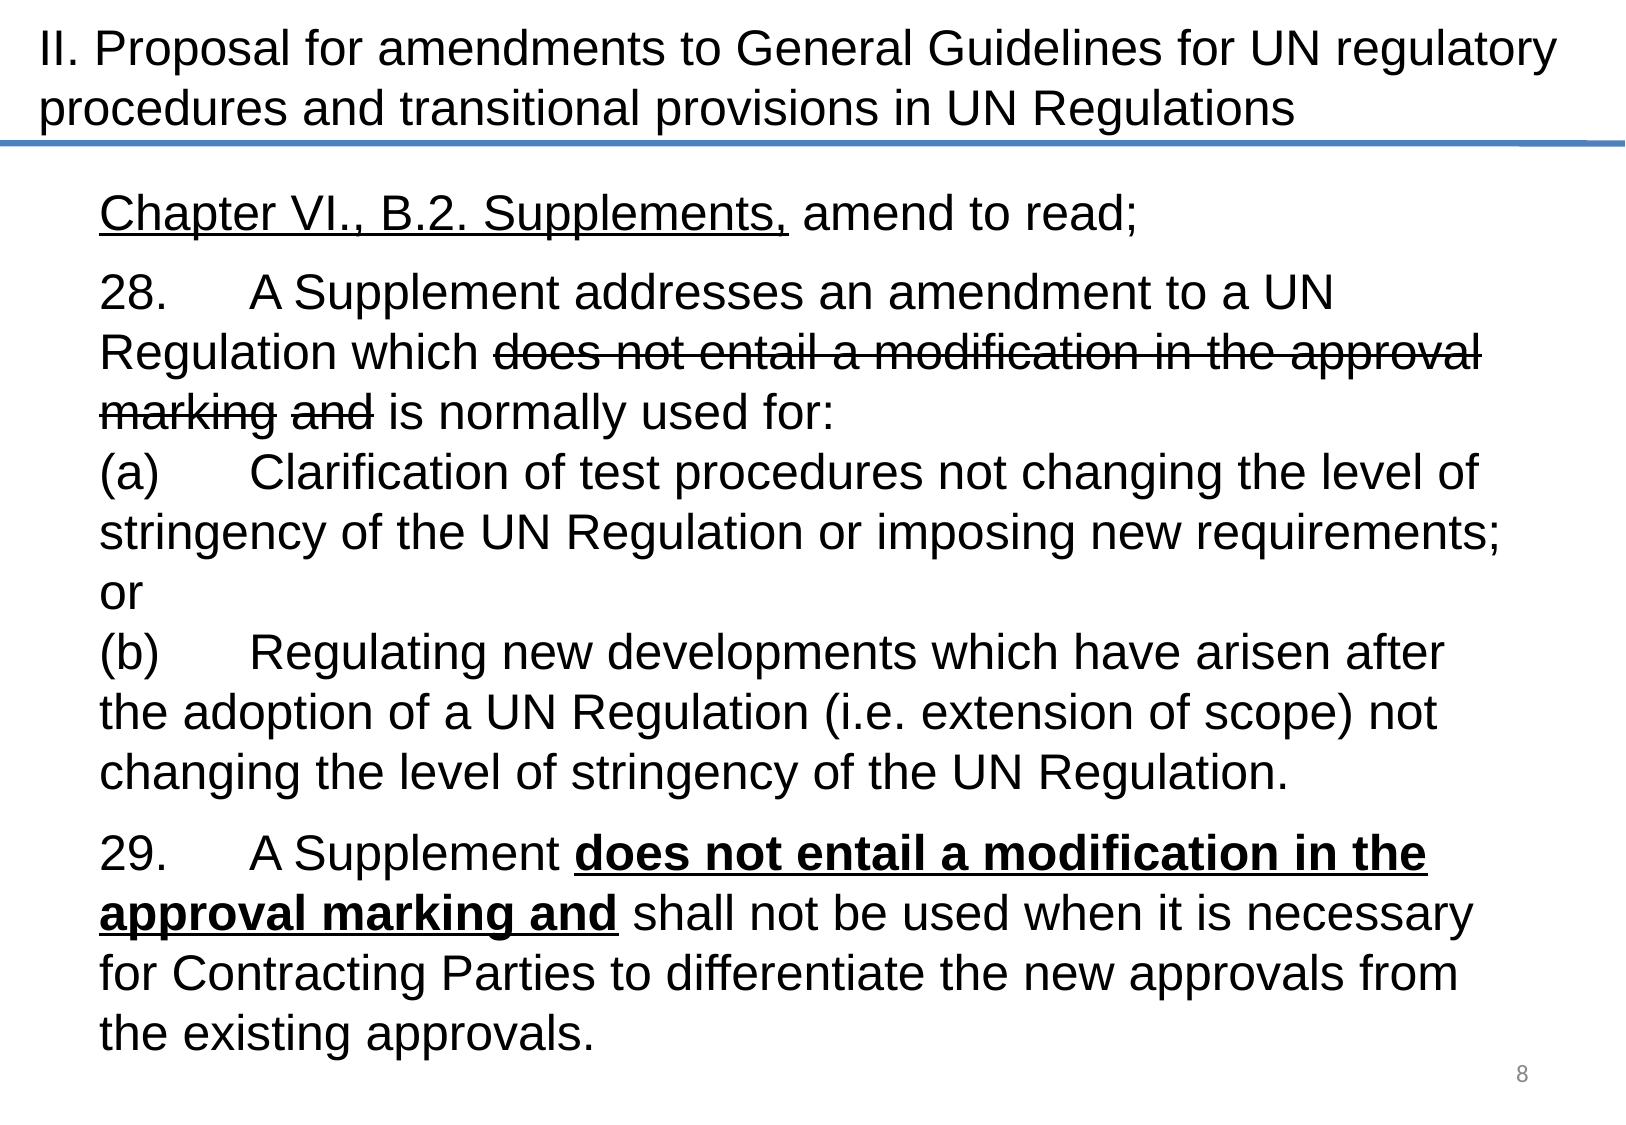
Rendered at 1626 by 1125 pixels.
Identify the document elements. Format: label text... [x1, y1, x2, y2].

slide_number 8 [1164, 1042, 1544, 1103]
text_box II. Proposal for amendments to General Guidelines for UN regulatory procedures and transitional provisions in UN Regulations [23, 8, 1587, 143]
text_box Chapter VI., B.2. Supplements, amend to read; 28. A Supplement addresses an amendment to a UN Regulation which does not entail a modification in the approval marking and is normally used for: (a) Clarification of test procedures not changing the level of stringency of the UN Regulation or imposing new requirements; or (b) Regulating new developments which have arisen after the adoption of a UN Regulation (i.e. extension of scope) not changing the level of stringency of the UN Regulation. 29. A Supplement does not entail a modification in the approval marking and shall not be used when it is necessary for Contracting Parties to differentiate the new approvals from the existing approvals. [84, 172, 1526, 1068]
